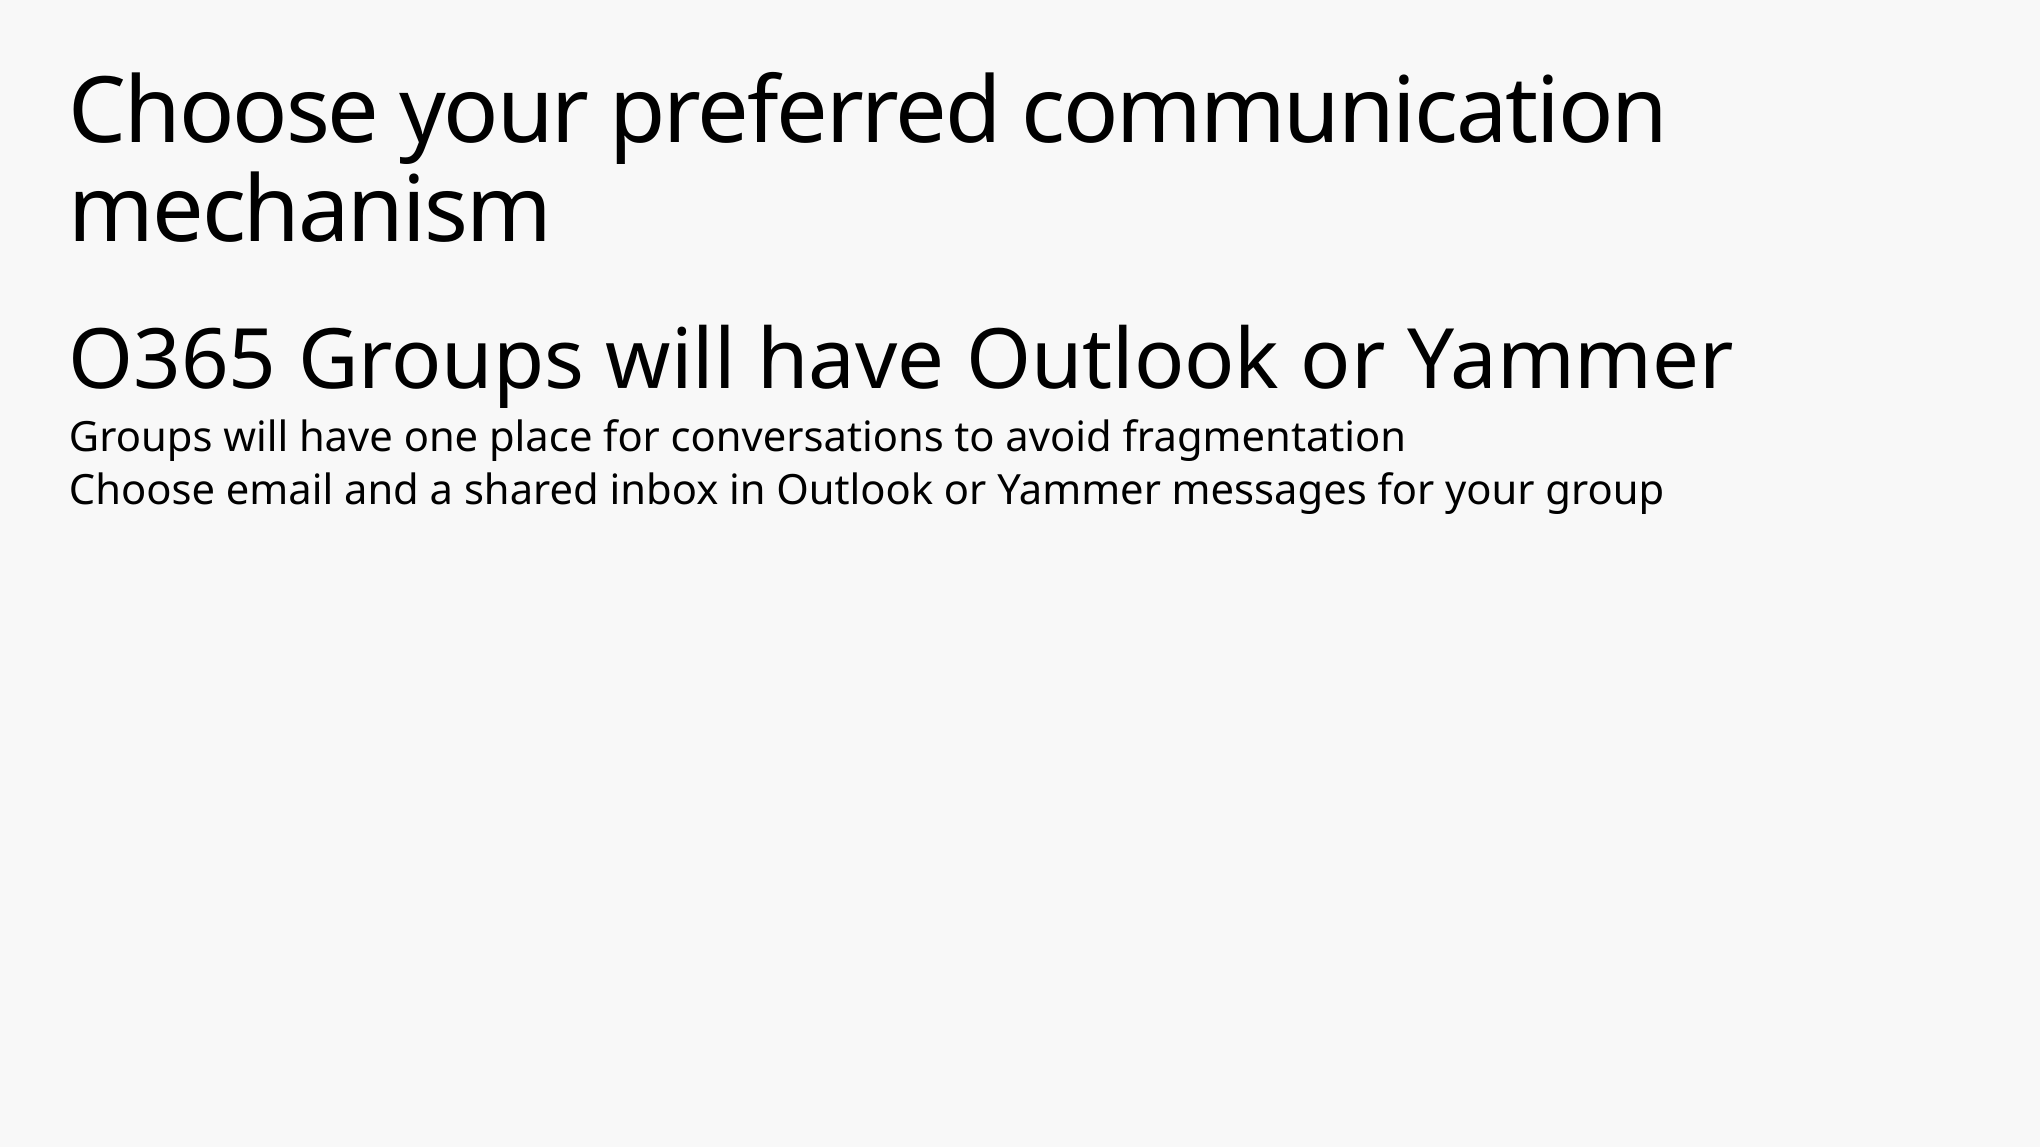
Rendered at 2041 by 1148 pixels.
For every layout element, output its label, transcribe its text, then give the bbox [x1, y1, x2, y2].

title Choose your preferred communication mechanism [45, 48, 1996, 199]
list O365 Groups will have Outlook or Yammer Groups will have one place for conversations to avoid fragmentation Choose email and a shared inbox in Outlook or Yammer messages for your group [45, 302, 1996, 946]
